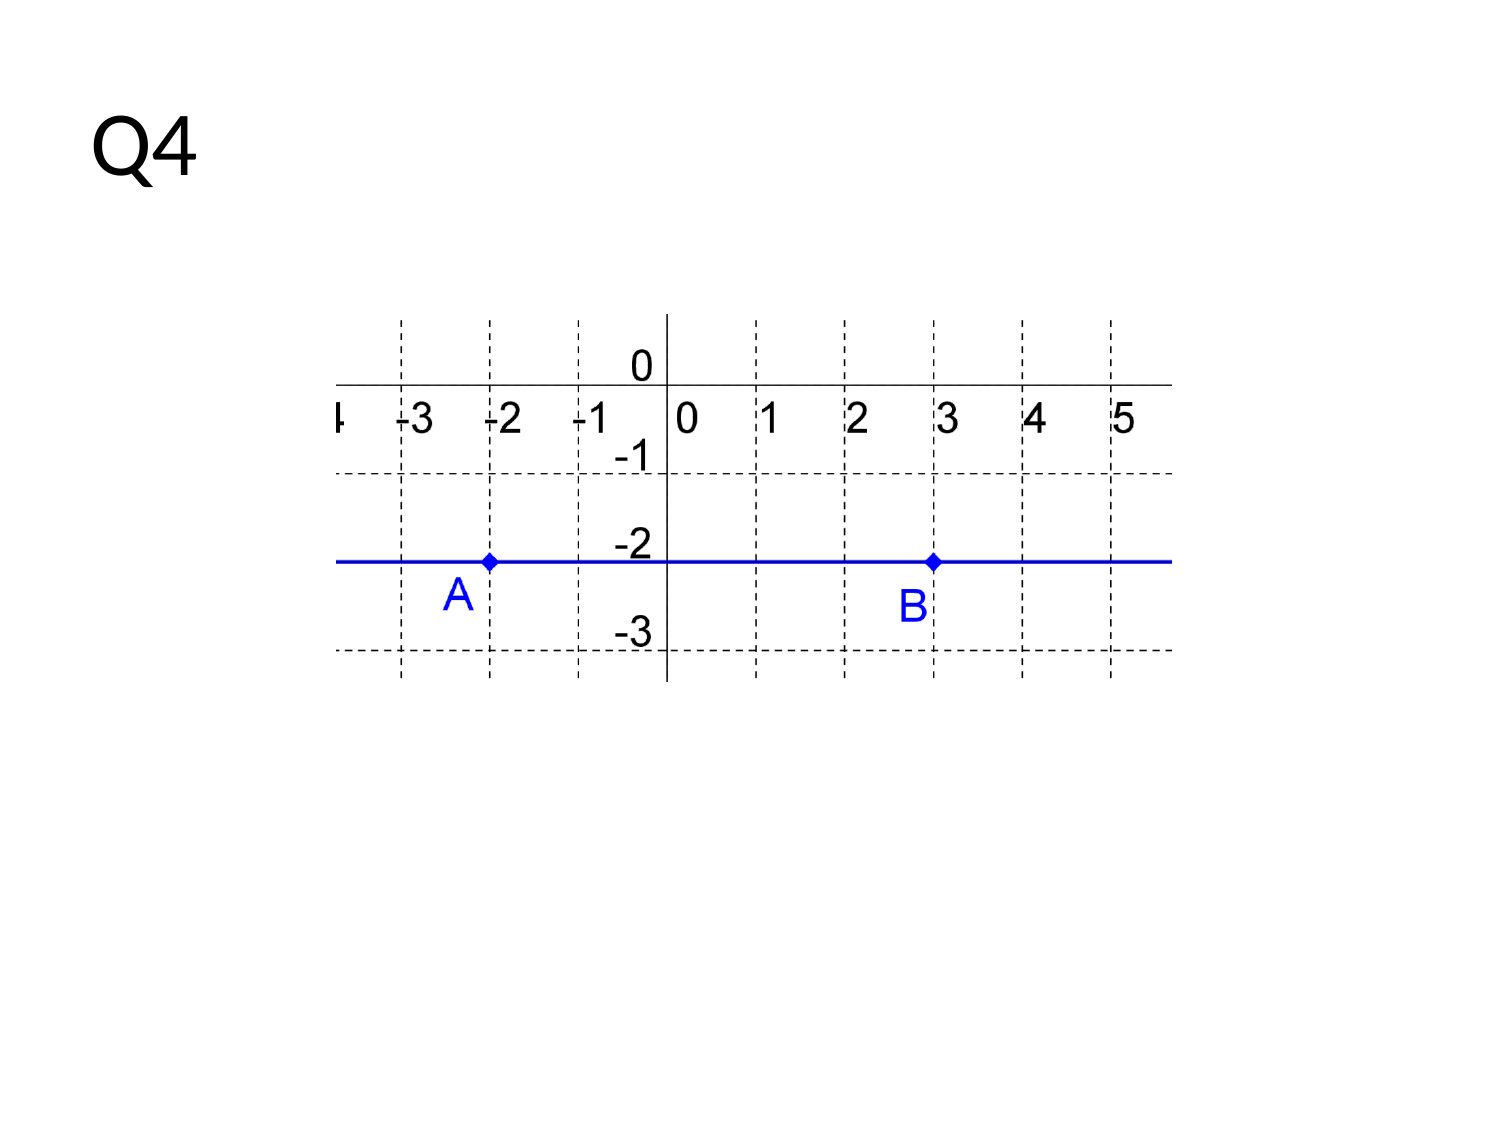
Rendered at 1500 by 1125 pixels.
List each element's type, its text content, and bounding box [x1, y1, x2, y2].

title Q4 [75, 45, 1425, 233]
picture [336, 314, 1172, 683]
